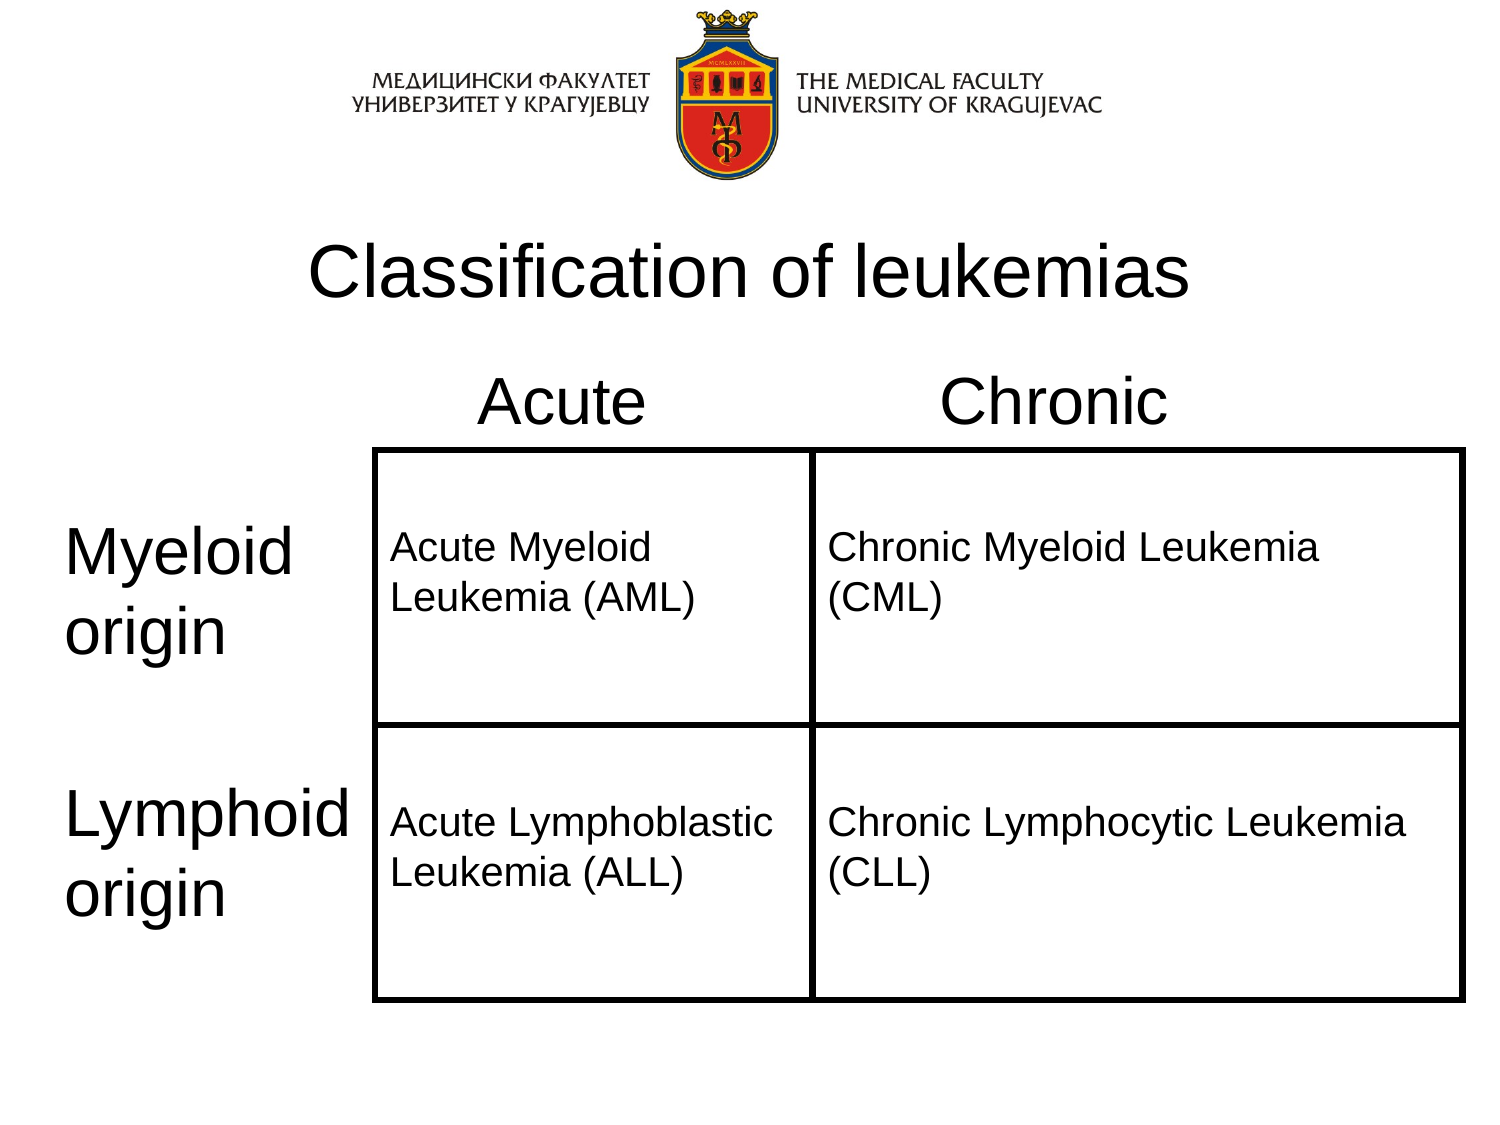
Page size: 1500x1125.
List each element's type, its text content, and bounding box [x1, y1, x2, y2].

text_box [812, 725, 1463, 1000]
text_box Lymphoid origin [49, 762, 374, 938]
text_box [812, 450, 1463, 725]
text_box [374, 725, 812, 1000]
text_box Myeloid origin [50, 500, 313, 675]
text_box [374, 450, 812, 725]
text_box Chronic [924, 350, 1185, 445]
picture [328, 0, 1125, 173]
text_box Acute [462, 350, 663, 445]
title Classification of leukemias [74, 173, 1426, 362]
